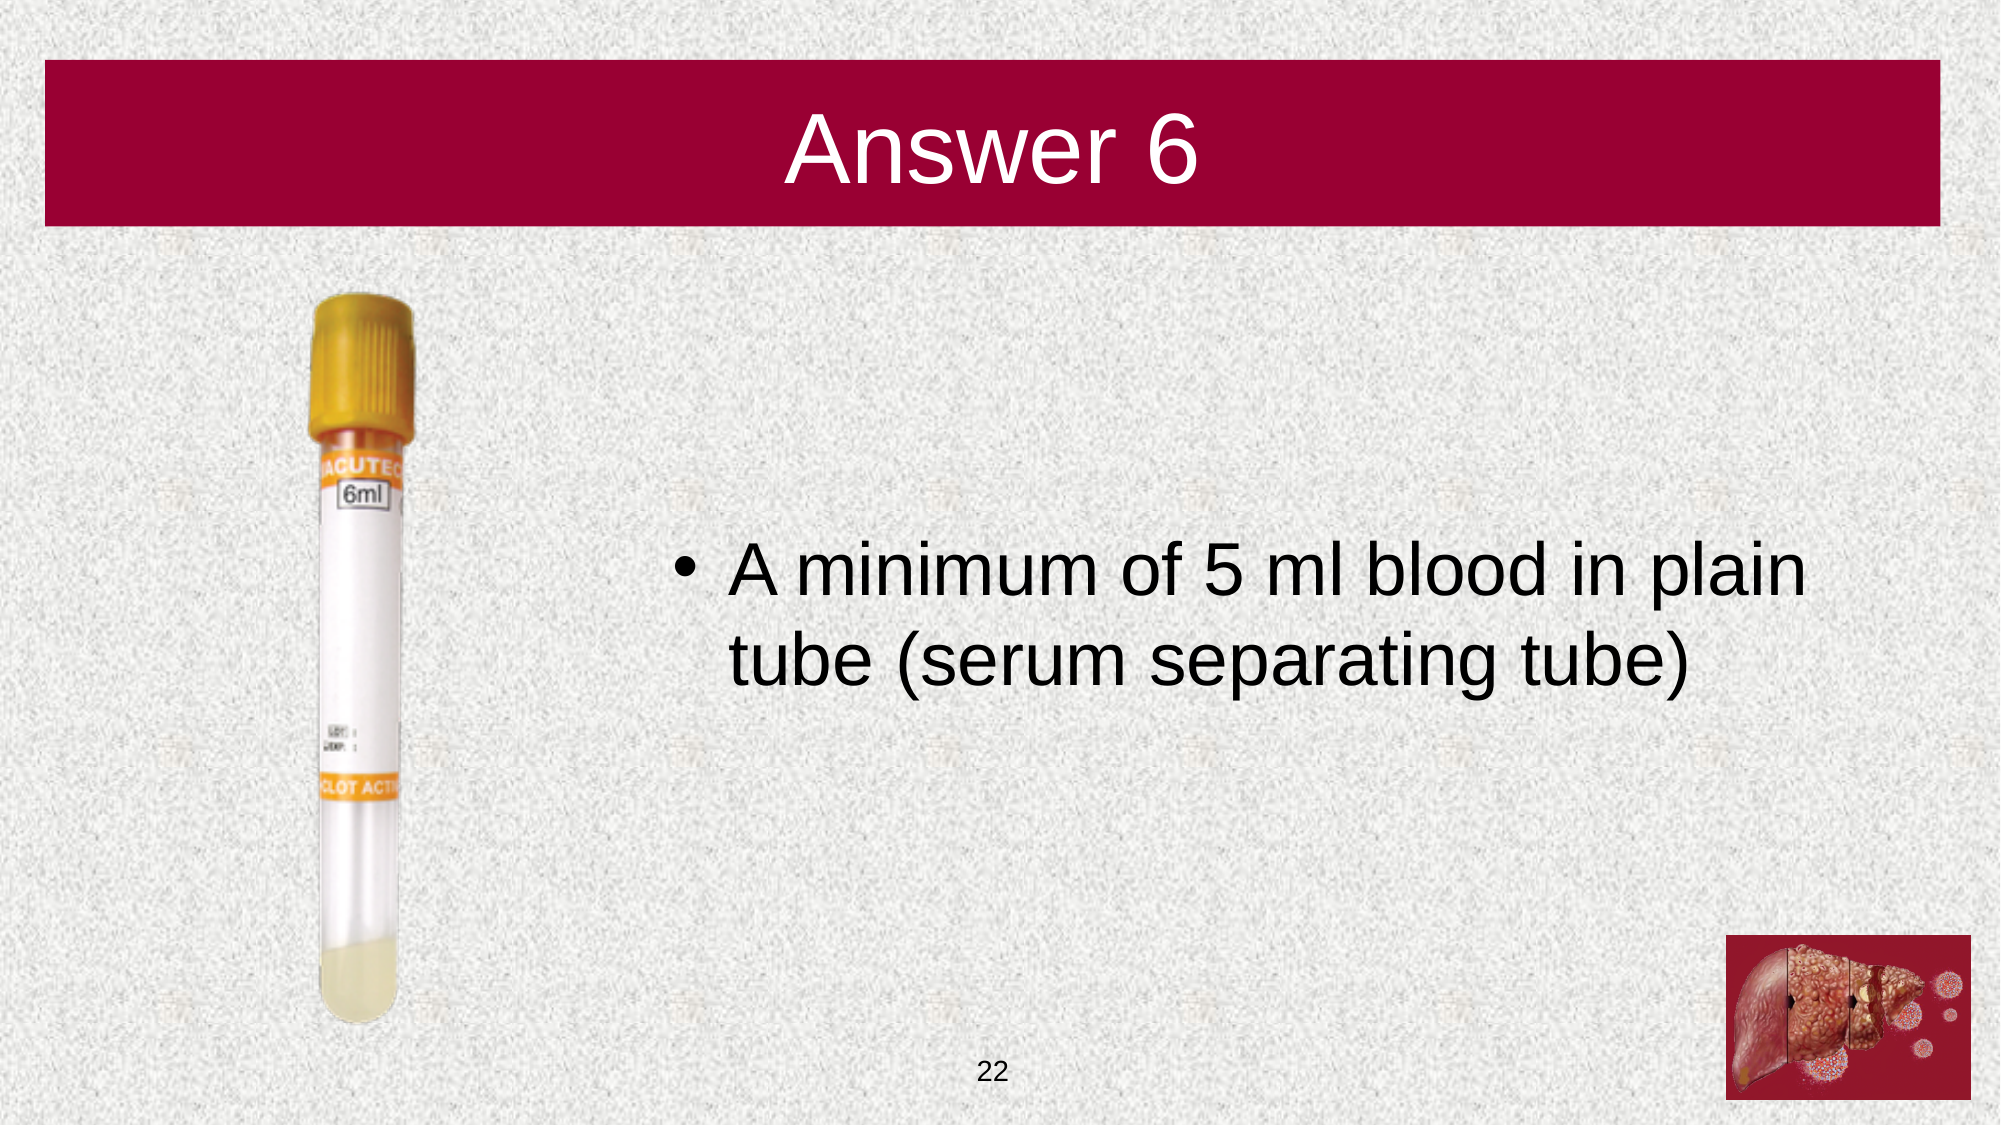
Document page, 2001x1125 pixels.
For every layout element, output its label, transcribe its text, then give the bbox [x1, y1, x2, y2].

text_box Answer 6 [45, 59, 1941, 227]
list A minimum of 5 ml blood in plain tube (serum separating tube) [657, 513, 1885, 720]
slide_number ‹#› [759, 1039, 1227, 1100]
picture [0, 0, 2001, 1125]
